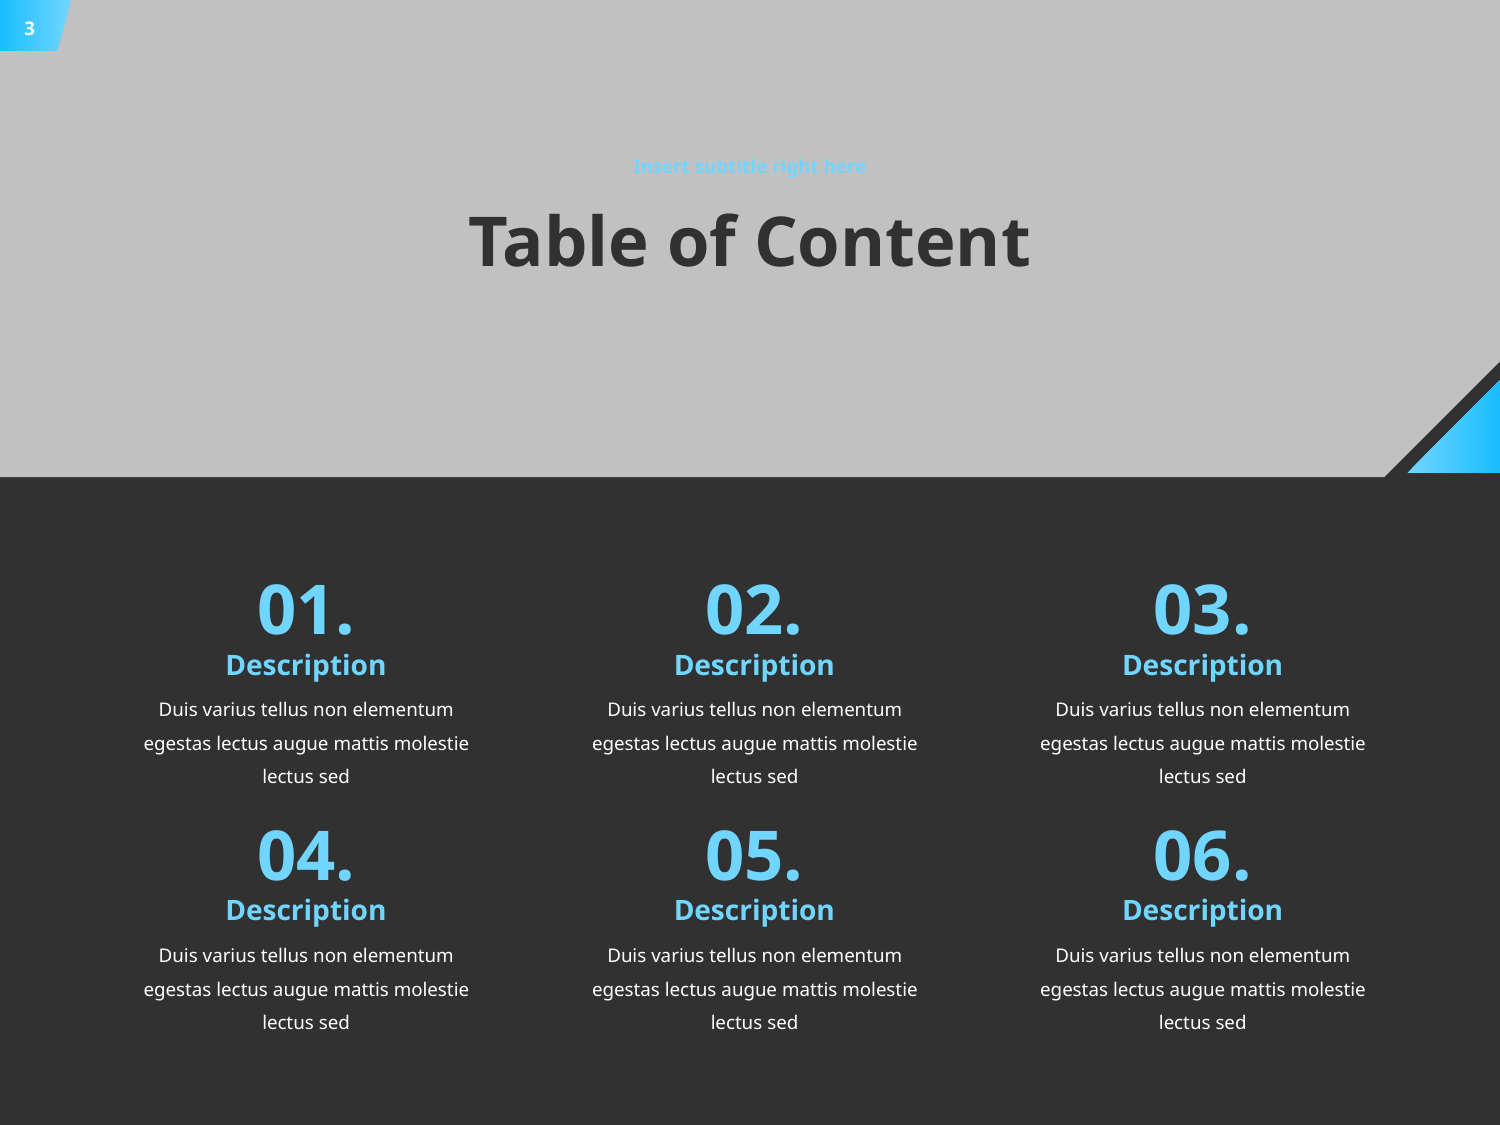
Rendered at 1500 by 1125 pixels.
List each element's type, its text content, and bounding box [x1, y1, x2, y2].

text_box 06. [1103, 804, 1302, 885]
text_box Duis varius tellus non elementum egestas lectus augue mattis molestie lectus sed [1020, 924, 1385, 1041]
text_box Description [1067, 885, 1338, 934]
text_box [0, 474, 1389, 479]
text_box Duis varius tellus non elementum egestas lectus augue mattis molestie lectus sed [1020, 679, 1385, 796]
text_box Description [170, 639, 442, 688]
text_box 03. [1103, 558, 1302, 639]
text_box 01. [207, 558, 405, 639]
text_box Duis varius tellus non elementum egestas lectus augue mattis molestie lectus sed [572, 679, 937, 796]
text_box Description [619, 885, 890, 934]
text_box Duis varius tellus non elementum egestas lectus augue mattis molestie lectus sed [572, 924, 937, 1041]
text_box 05. [655, 804, 853, 885]
picture [0, 0, 1500, 474]
text_box Description [1067, 639, 1338, 688]
text_box Duis varius tellus non elementum egestas lectus augue mattis molestie lectus sed [124, 924, 489, 1041]
text_box 04. [207, 804, 405, 885]
text_box Duis varius tellus non elementum egestas lectus augue mattis molestie lectus sed [124, 679, 489, 796]
text_box Description [619, 639, 890, 688]
text_box 02. [655, 558, 853, 639]
text_box Description [170, 885, 442, 934]
